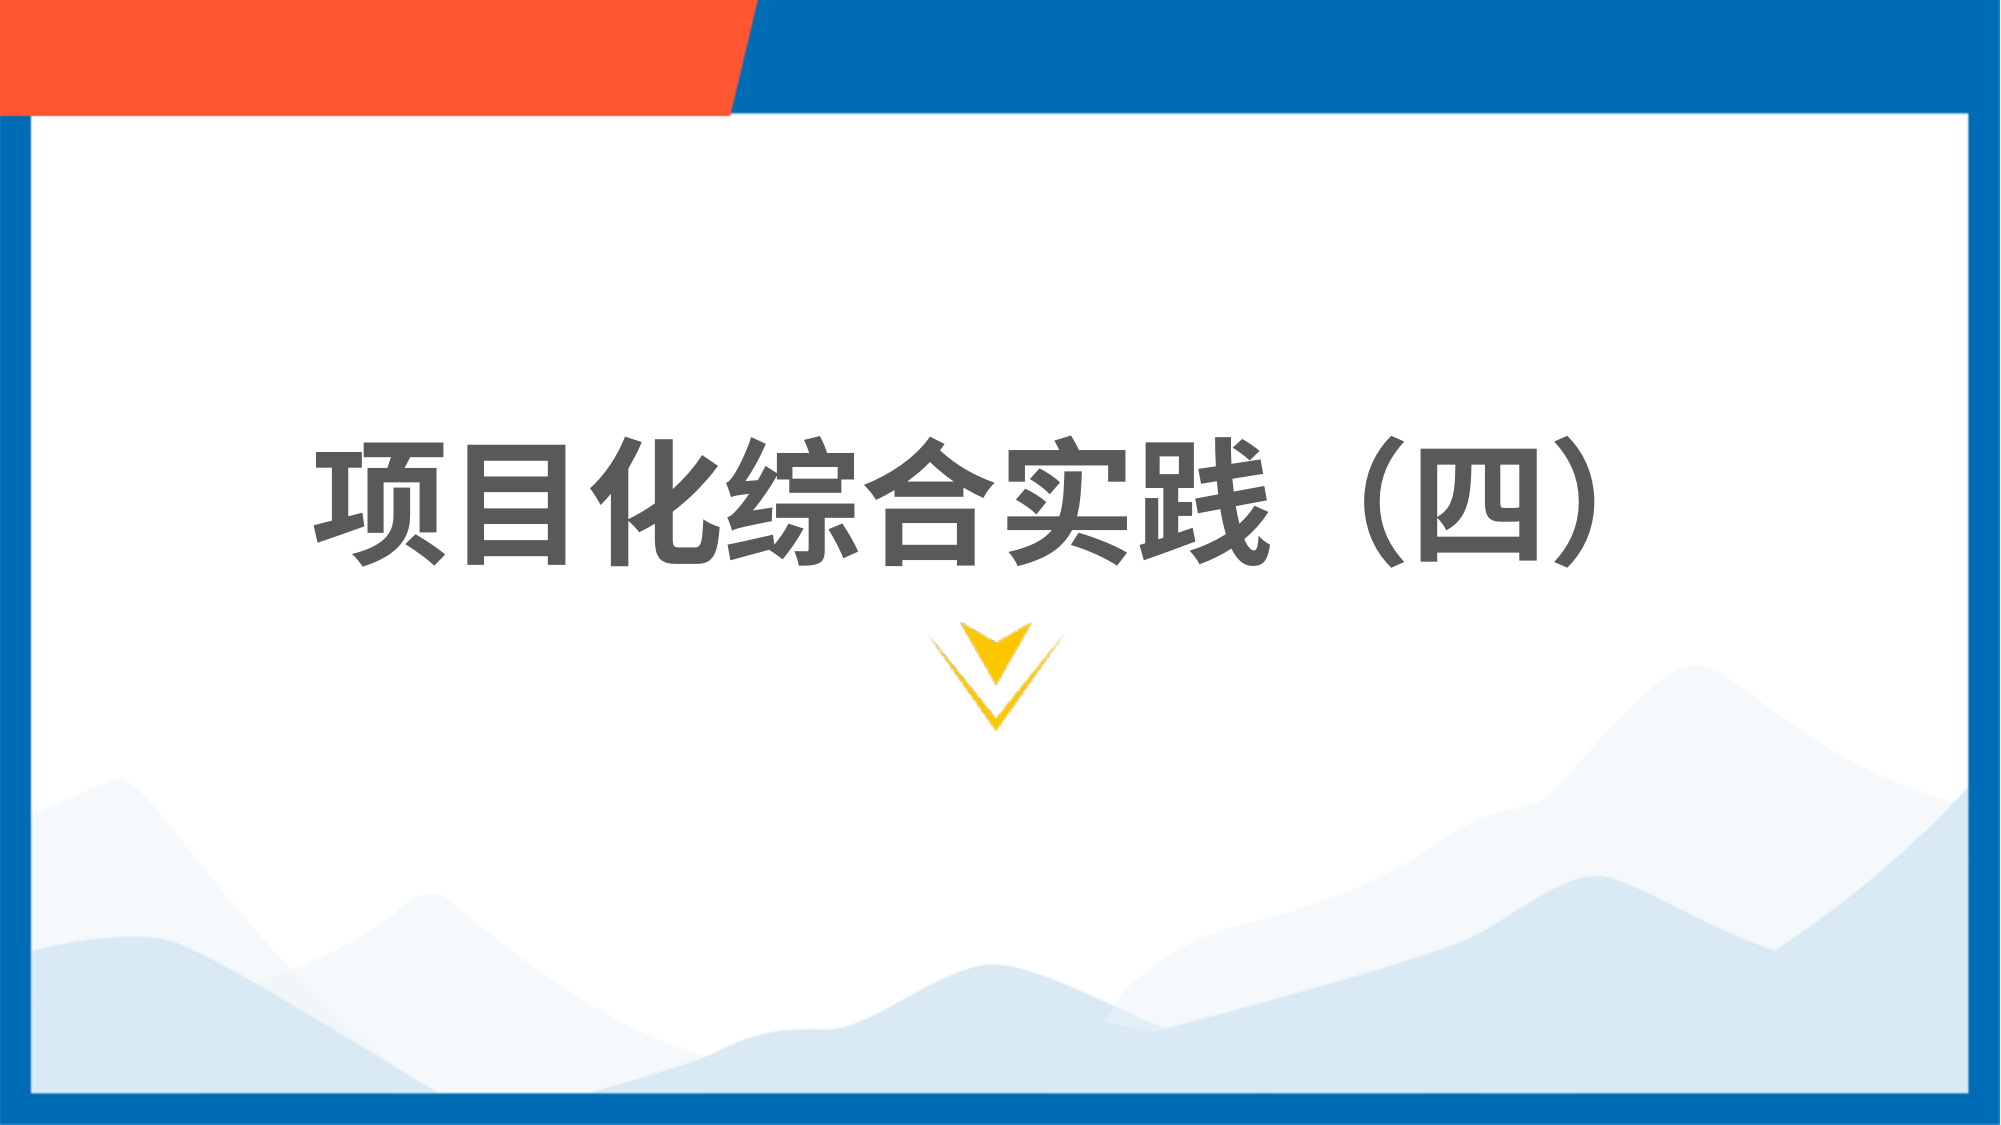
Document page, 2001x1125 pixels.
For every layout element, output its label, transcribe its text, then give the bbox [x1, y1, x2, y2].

picture [0, 0, 2000, 1125]
text_box 项目化综合实践（四） [35, 400, 1962, 582]
